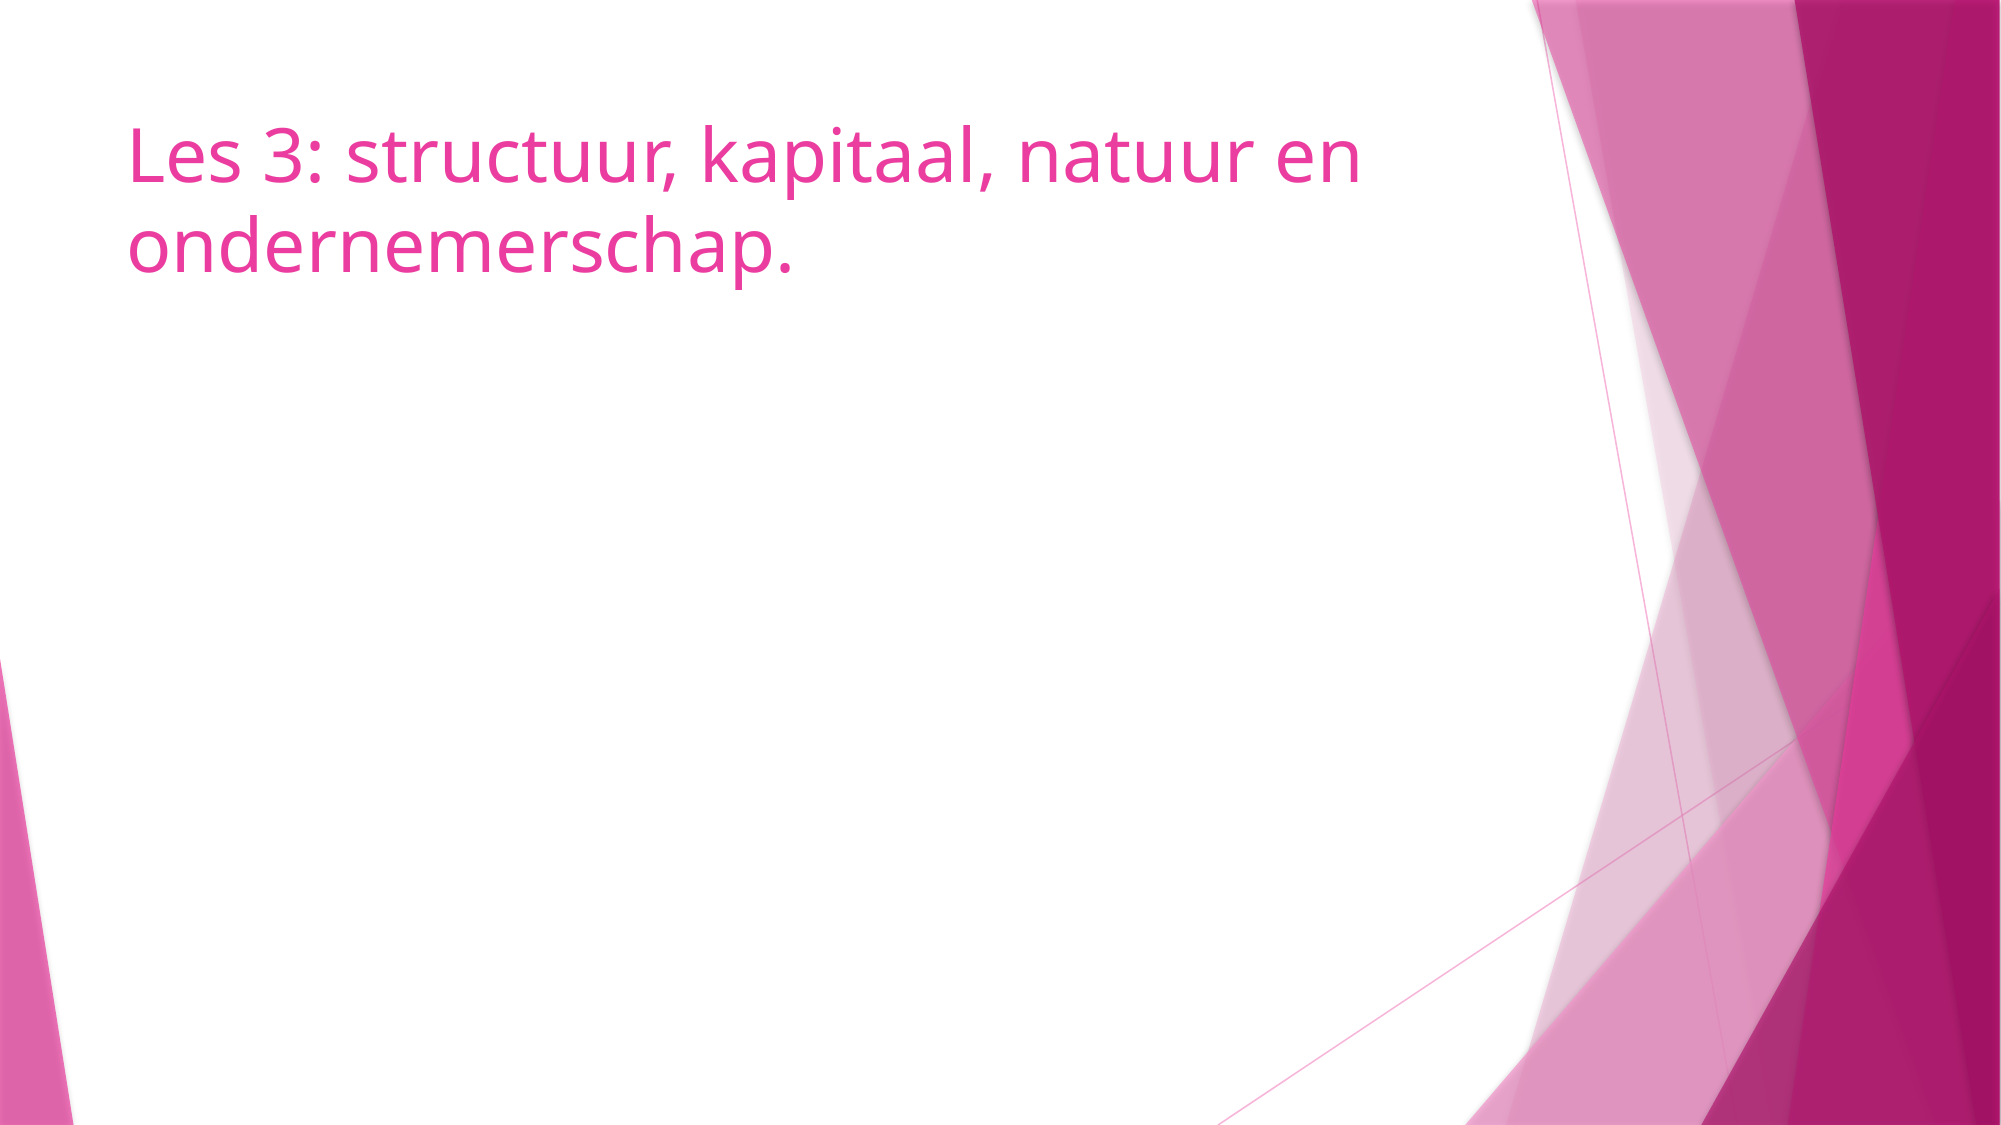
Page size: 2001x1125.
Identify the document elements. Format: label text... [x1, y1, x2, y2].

title Les 3: structuur, kapitaal, natuur en ondernemerschap. [111, 99, 1522, 317]
